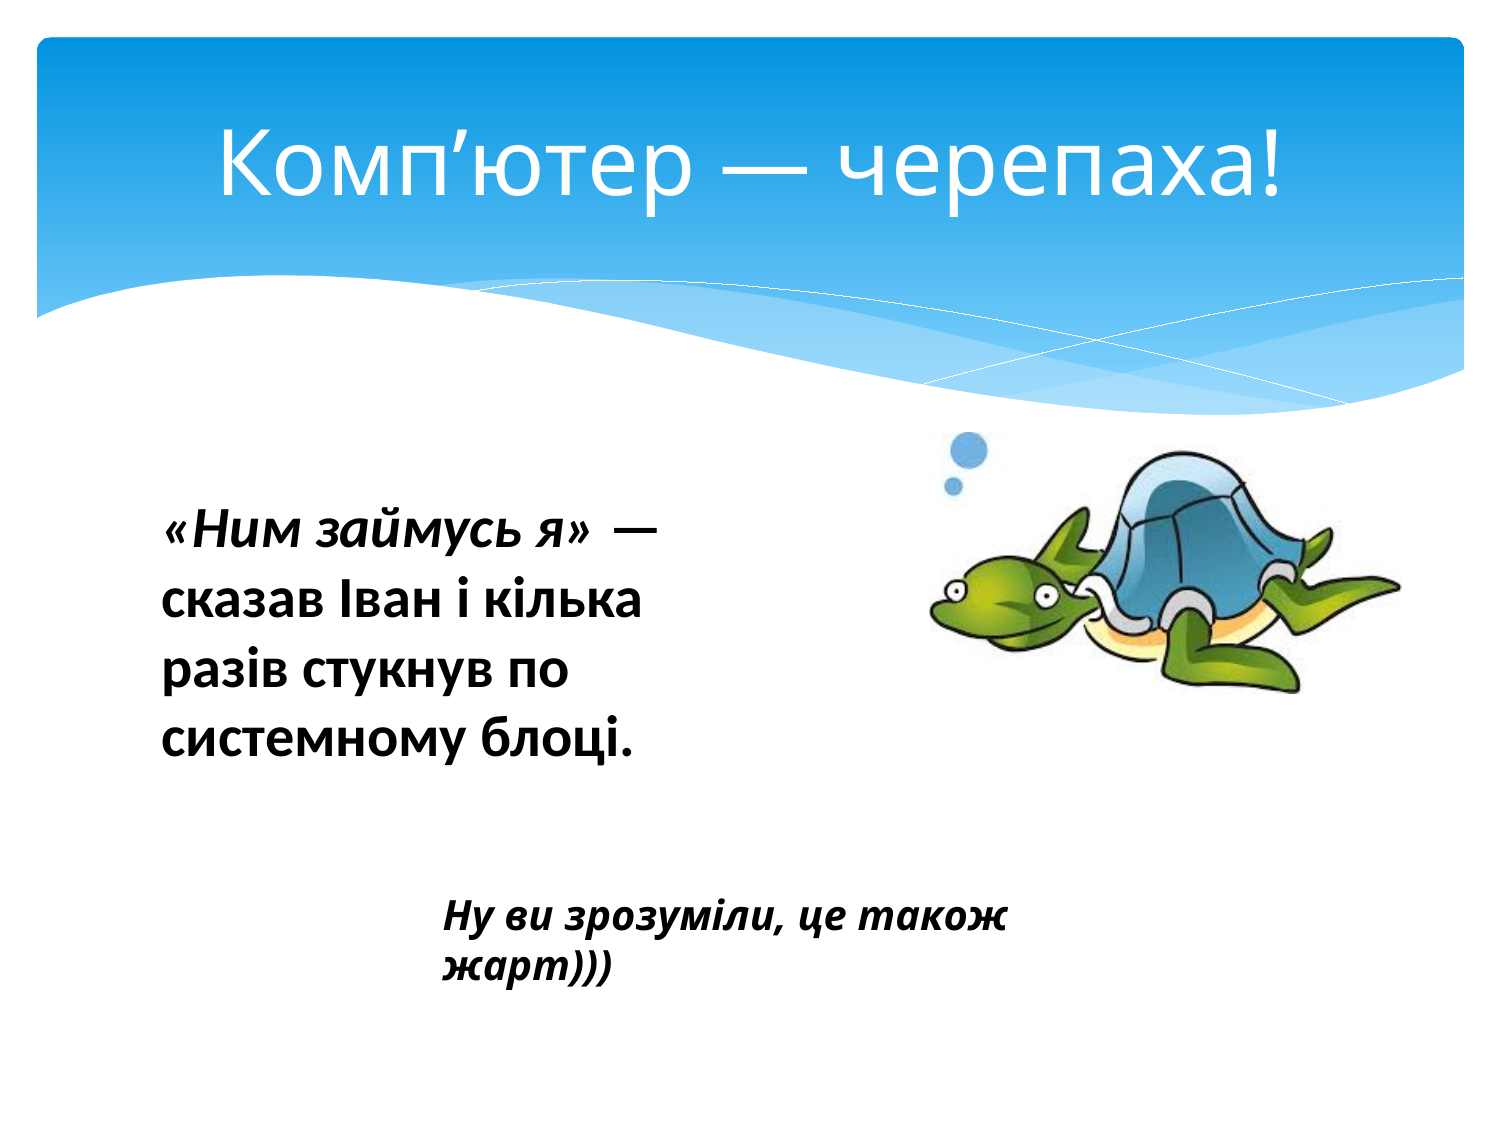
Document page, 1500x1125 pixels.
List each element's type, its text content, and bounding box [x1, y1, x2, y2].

text_box «Ним займусь я» — сказав Іван і кілька разів стукнув по системному блоці. [146, 481, 798, 776]
picture [928, 432, 1402, 694]
title Комп’ютер — черепаха! [75, 55, 1425, 261]
text_box Ну ви зрозуміли, це також жарт))) [427, 880, 1162, 996]
